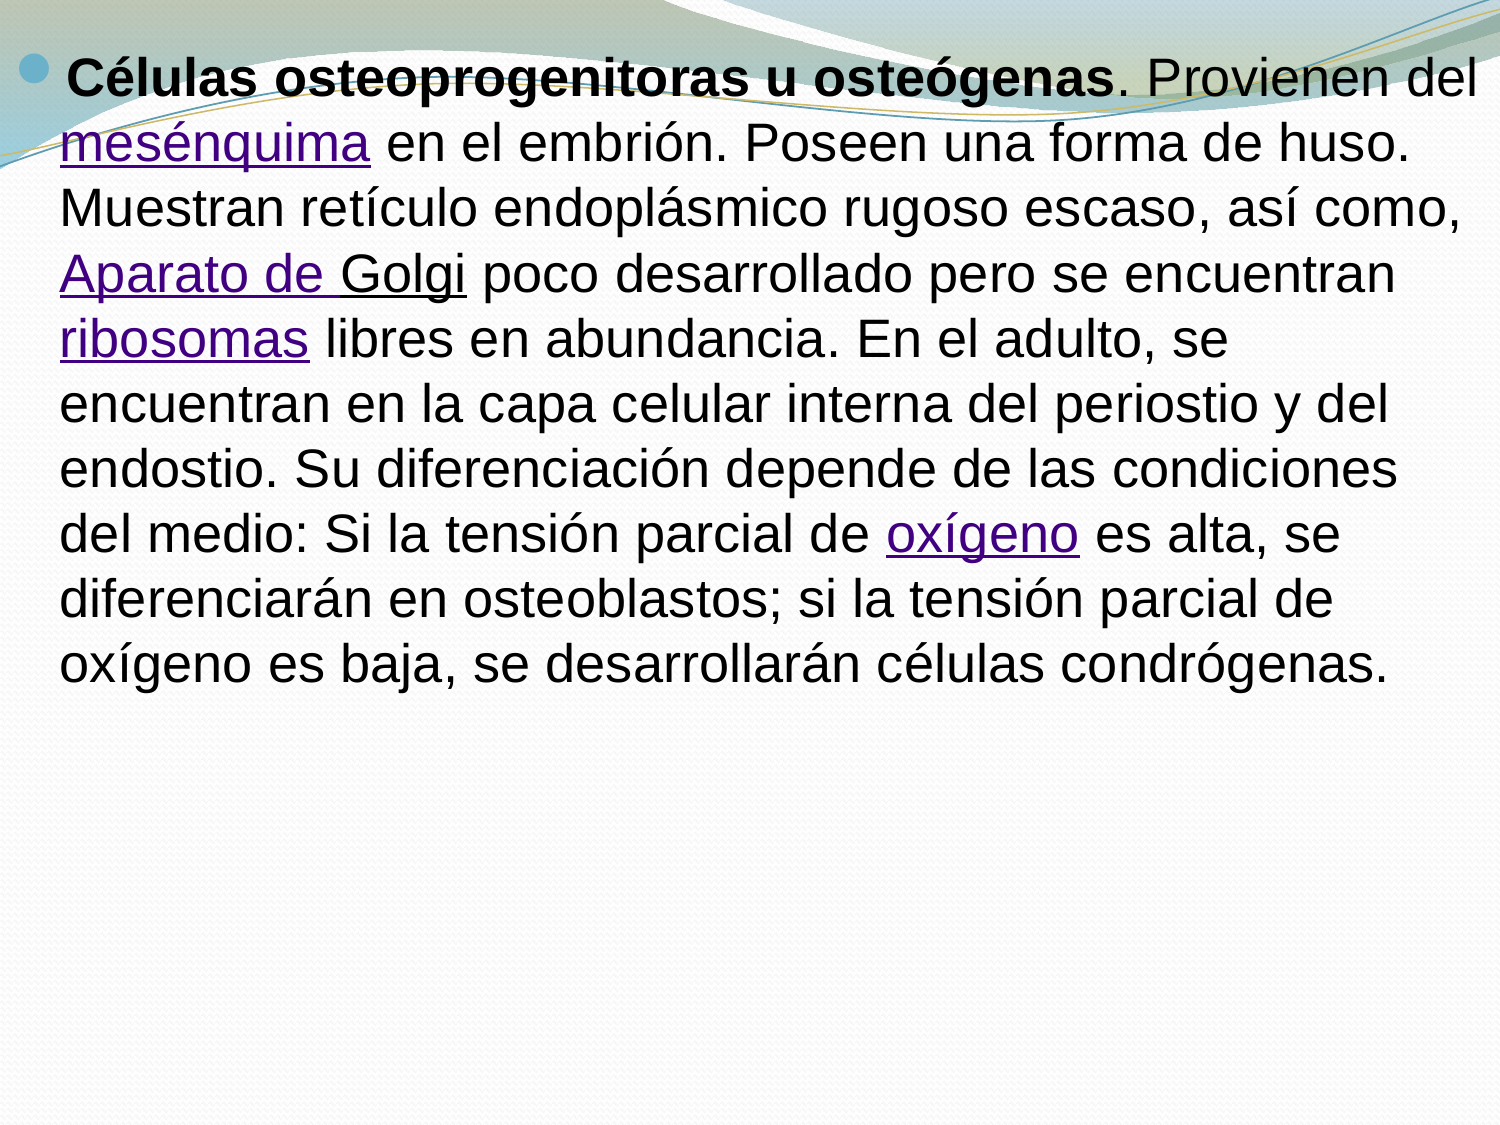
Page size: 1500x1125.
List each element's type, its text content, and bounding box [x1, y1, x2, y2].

list Células osteoprogenitoras u osteógenas. Provienen del mesénquima en el embrión. Poseen una forma de huso. Muestran retículo endoplásmico rugoso escaso, así como, Aparato de Golgi poco desarrollado pero se encuentran ribosomas libres en abundancia. En el adulto, se encuentran en la capa celular interna del periostio y del endostio. Su diferenciación depende de las condiciones del medio: Si la tensión parcial de oxígeno es alta, se diferenciarán en osteoblastos; si la tensión parcial de oxígeno es baja, se desarrollarán células condrógenas. [0, 35, 1500, 1125]
